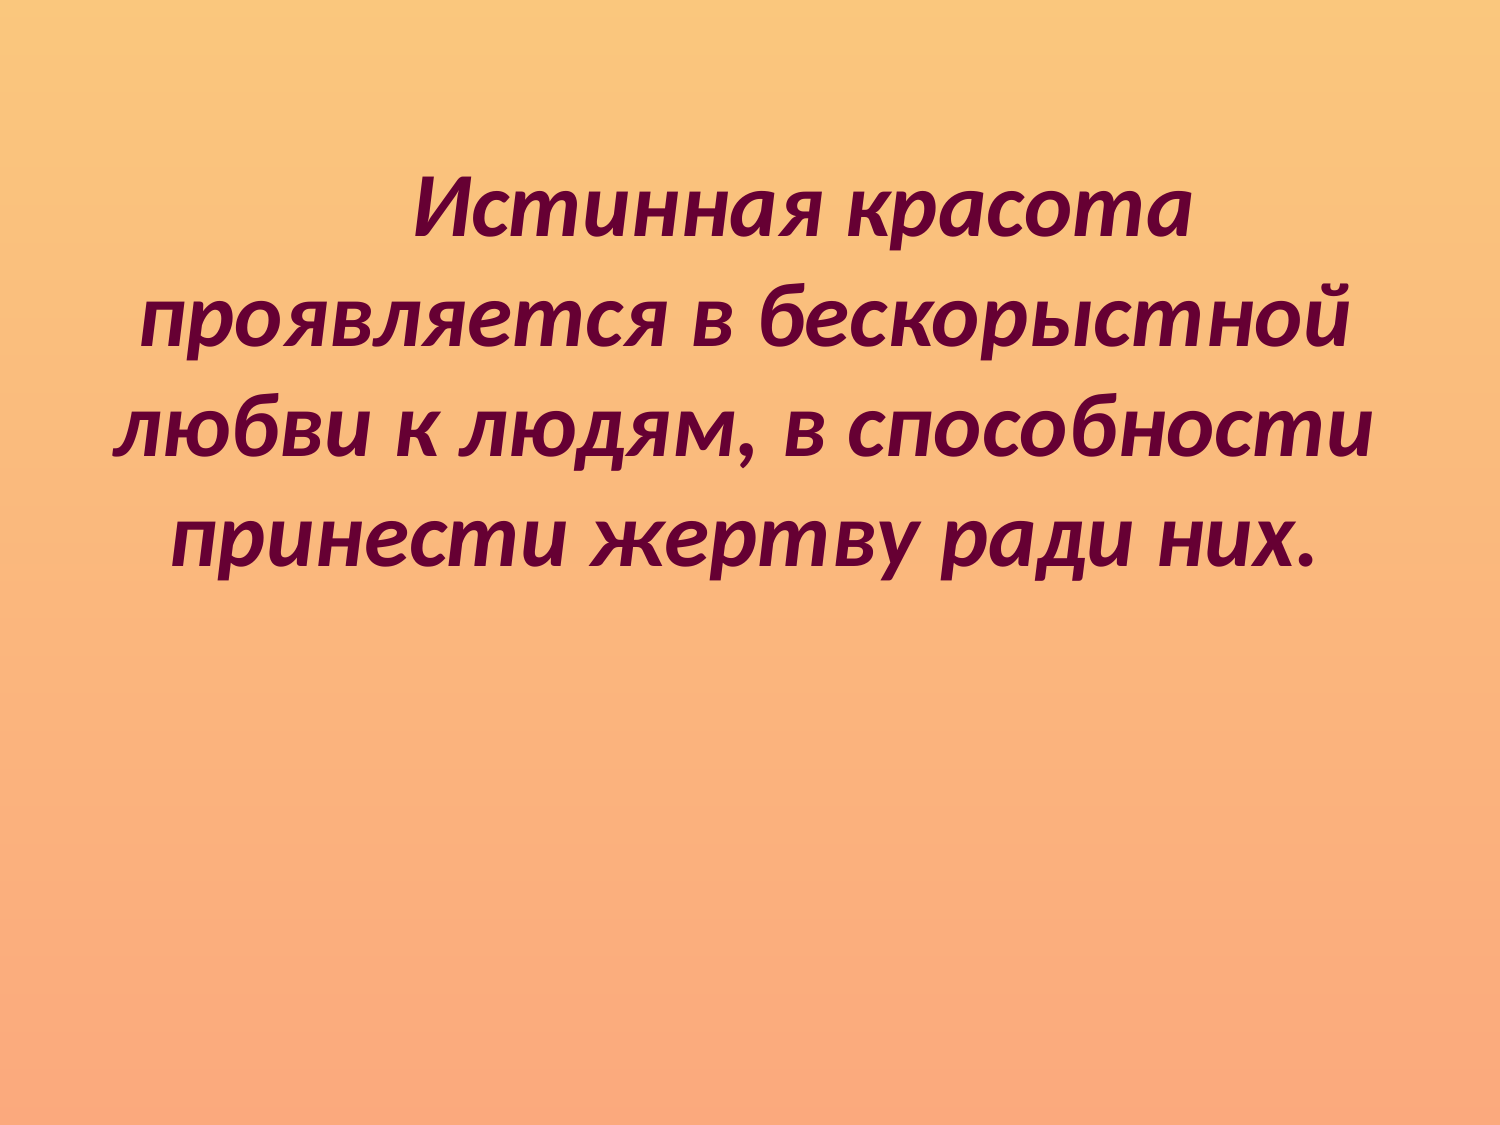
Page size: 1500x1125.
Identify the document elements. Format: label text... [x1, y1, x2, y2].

list Истинная красота проявляется в бескорыстной любви к людям, в способности принести жертву ради них. [64, 137, 1425, 1005]
